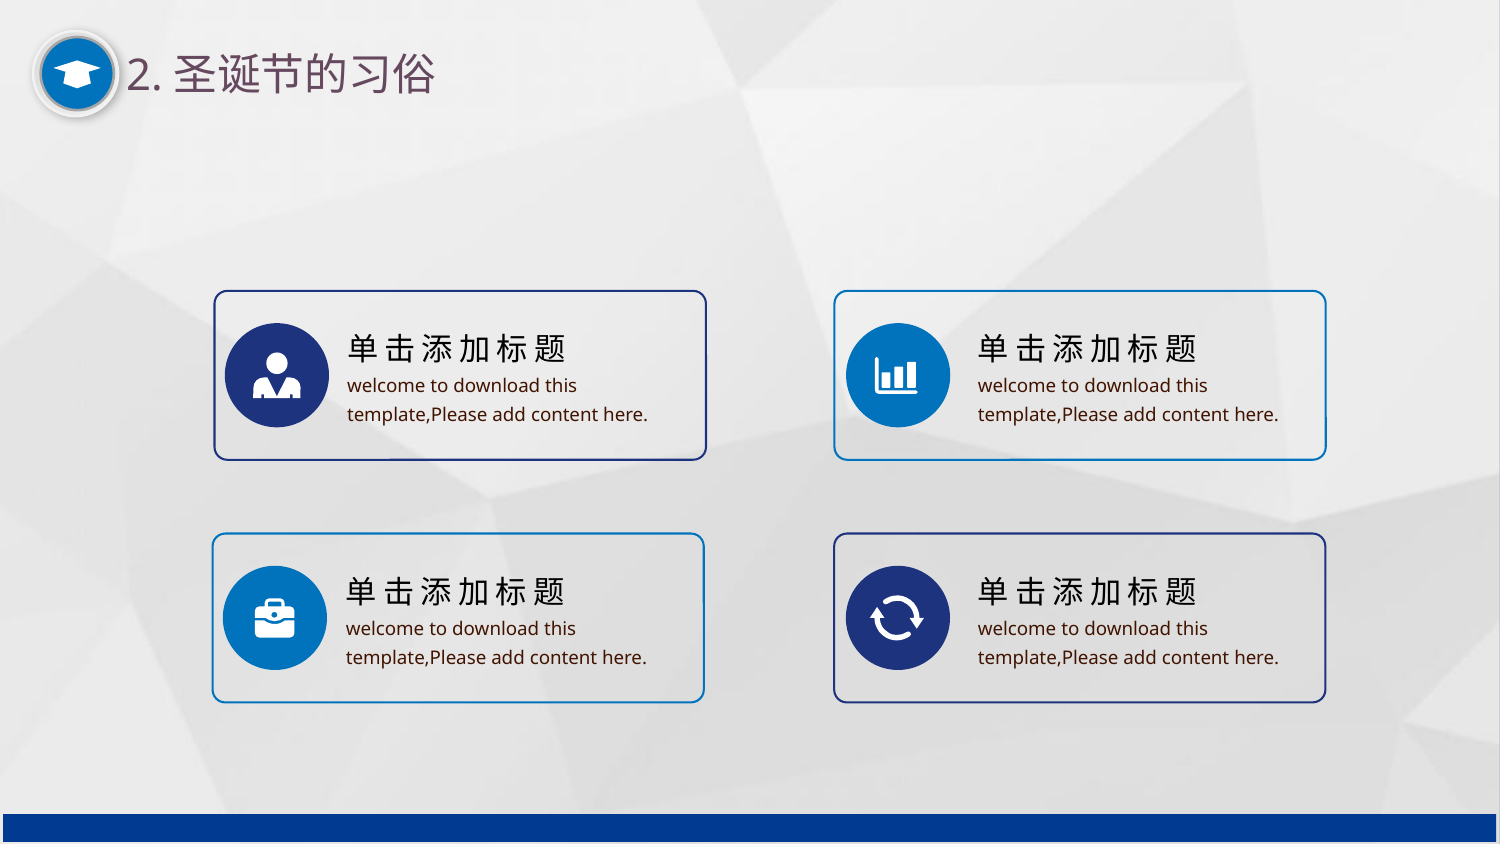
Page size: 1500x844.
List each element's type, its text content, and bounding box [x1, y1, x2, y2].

text_box 2.圣诞节的习俗 [119, 39, 451, 107]
text_box [223, 322, 331, 429]
picture [0, 0, 1500, 844]
text_box 单击添加标题 welcome to download this template,Please add content here. [963, 553, 1310, 676]
text_box 单击添加标题 welcome to download this template,Please add content here. [331, 553, 690, 676]
text_box [833, 532, 1327, 704]
text_box [844, 564, 952, 672]
text_box [211, 532, 705, 704]
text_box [869, 595, 924, 641]
text_box [2, 813, 1497, 843]
text_box [213, 289, 708, 461]
text_box [221, 564, 329, 672]
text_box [32, 30, 119, 117]
text_box 单击添加标题 welcome to download this template,Please add content here. [332, 310, 690, 433]
text_box 单击添加标题 welcome to download this template,Please add content here. [963, 310, 1315, 433]
text_box [845, 322, 952, 429]
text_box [254, 598, 295, 638]
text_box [874, 356, 918, 394]
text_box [253, 352, 301, 399]
text_box [833, 289, 1327, 461]
